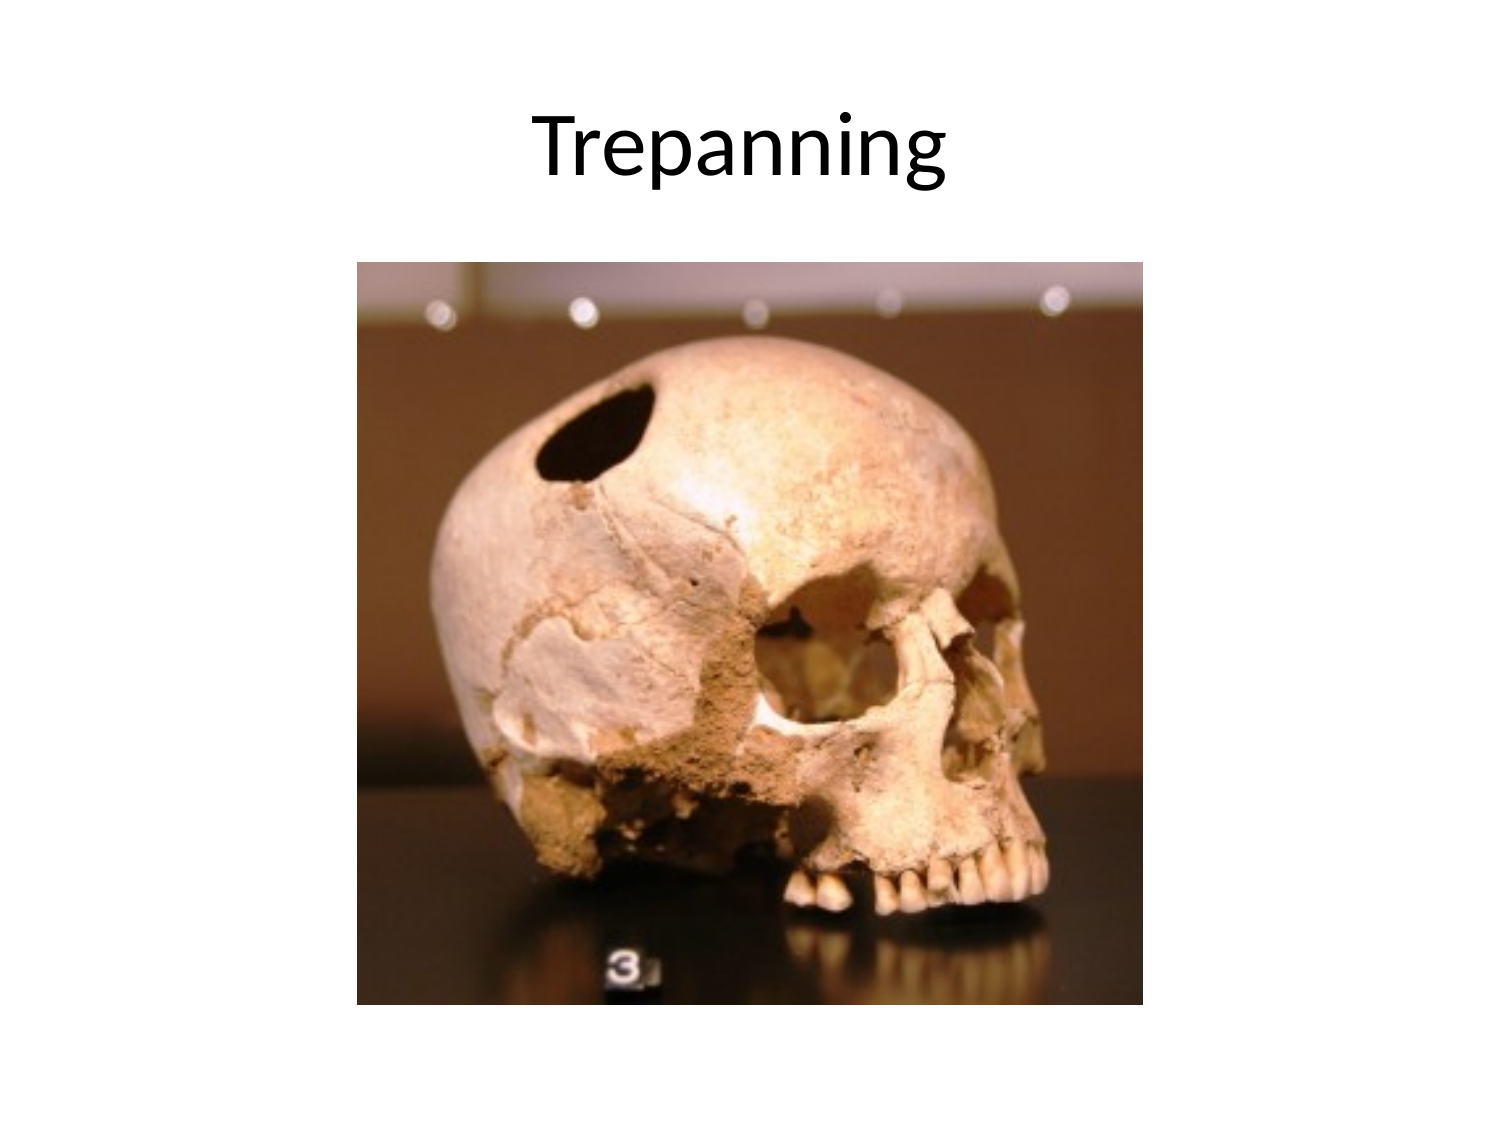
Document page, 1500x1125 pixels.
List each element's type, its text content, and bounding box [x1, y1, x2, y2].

title Trepanning [75, 45, 1425, 233]
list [74, 262, 1426, 1006]
